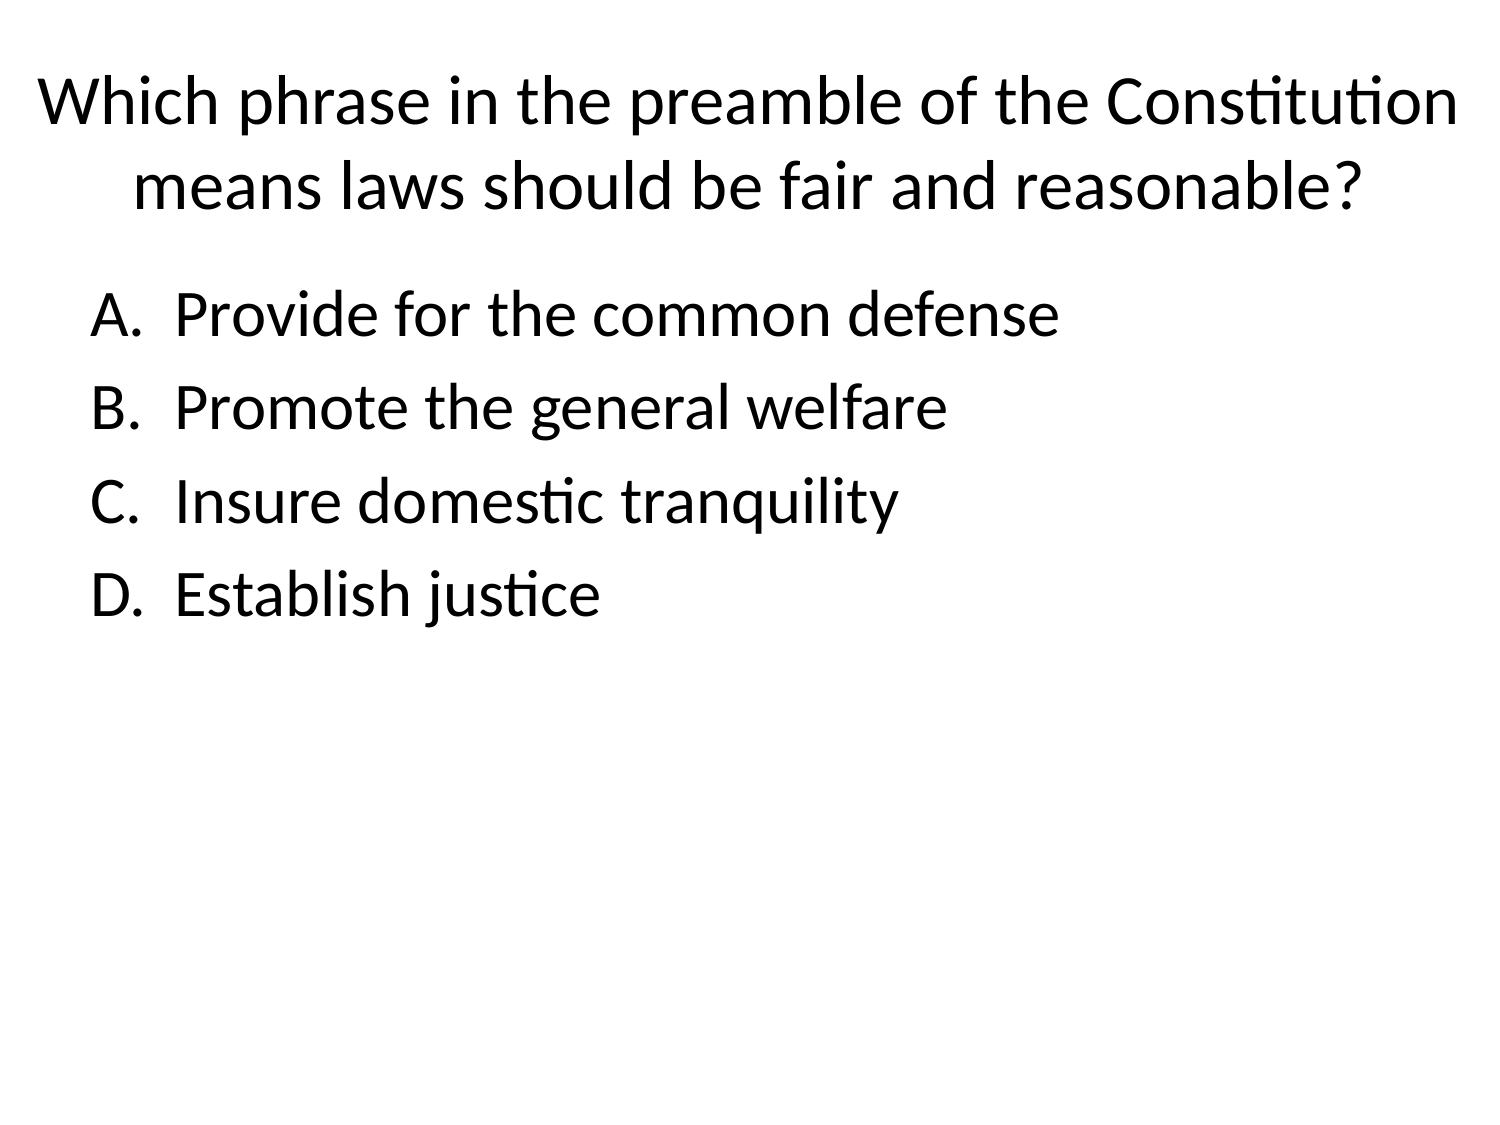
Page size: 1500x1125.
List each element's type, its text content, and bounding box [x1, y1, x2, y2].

list Provide for the common defense Promote the general welfare Insure domestic tranquility Establish justice [75, 262, 1425, 1005]
title Which phrase in the preamble of the Constitution means laws should be fair and reasonable? [0, 45, 1500, 233]
